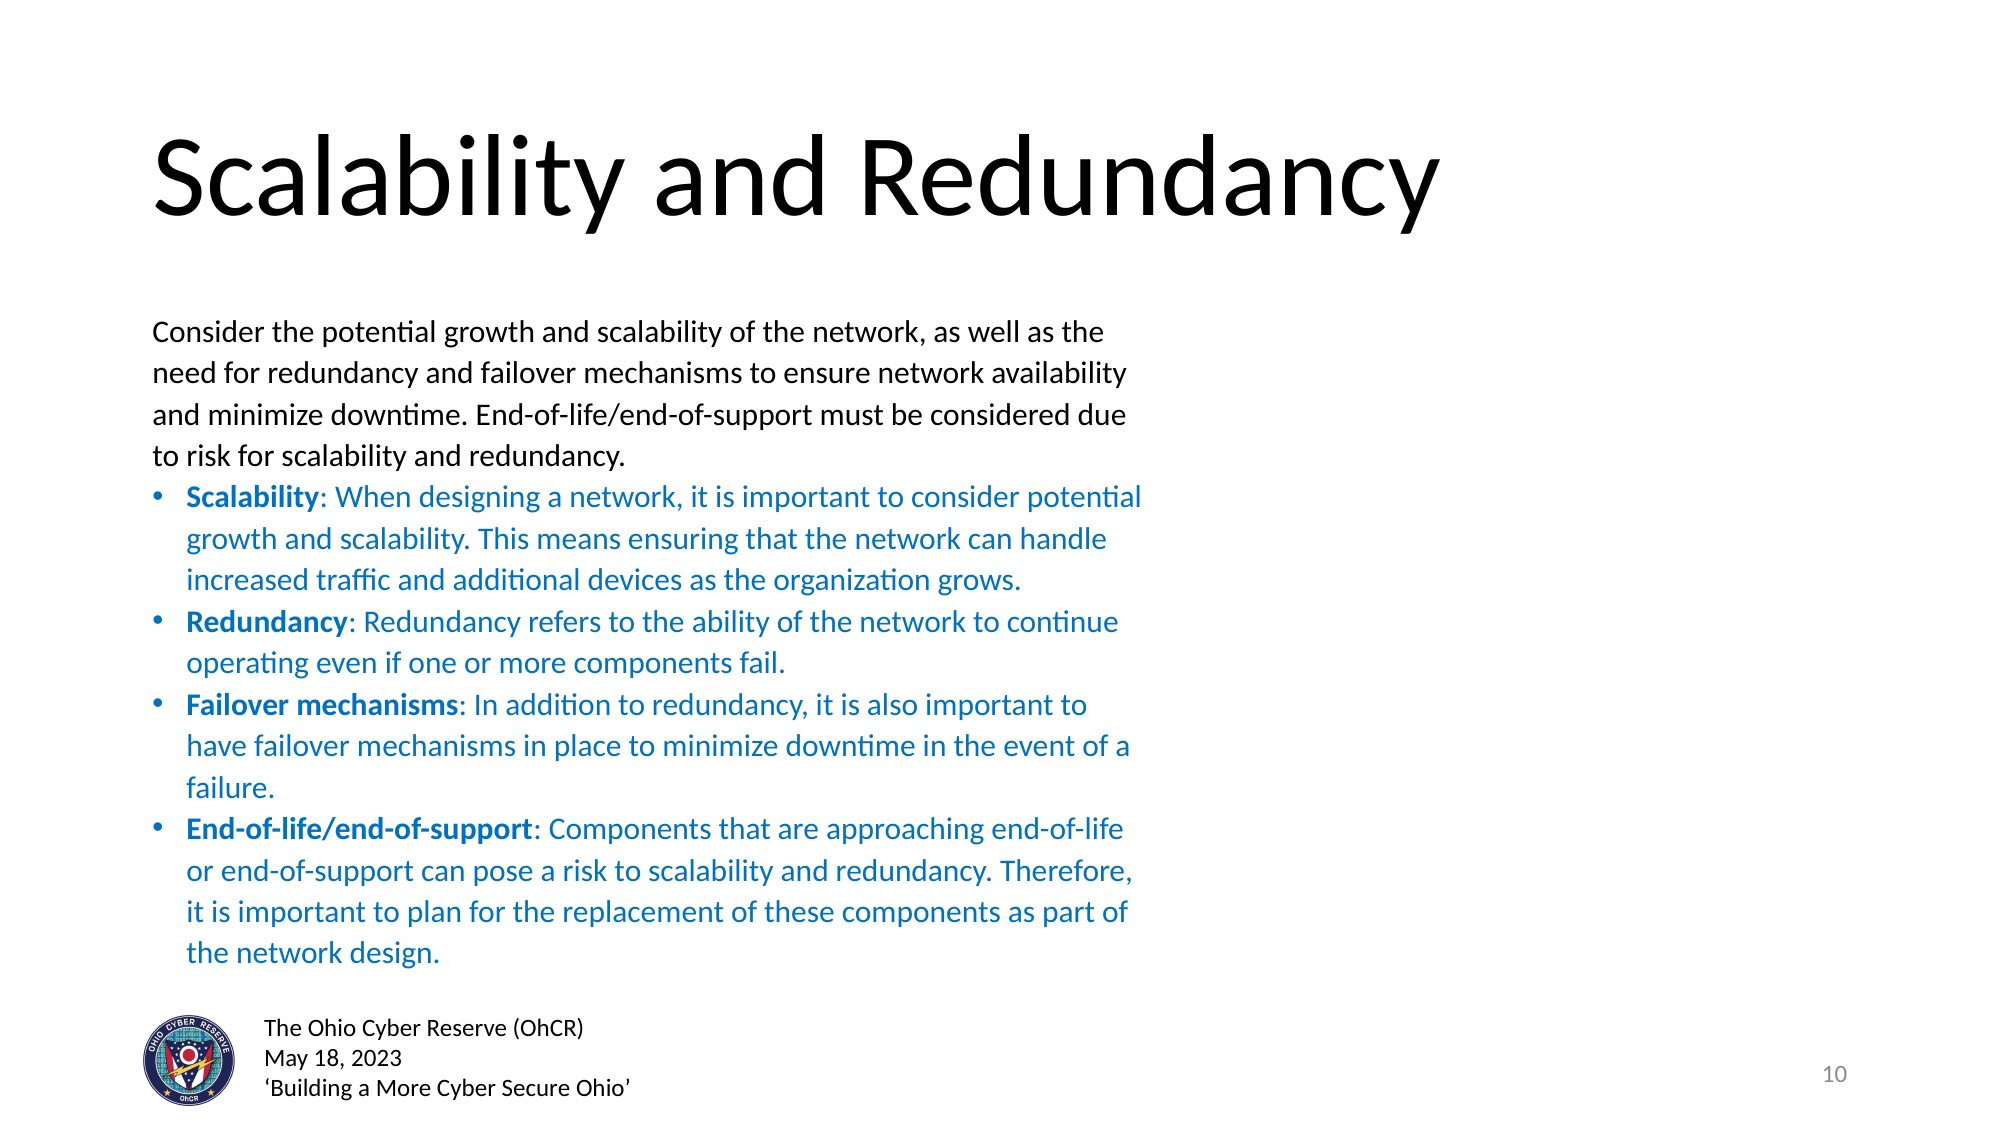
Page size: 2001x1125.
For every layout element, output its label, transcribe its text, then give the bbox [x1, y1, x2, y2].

picture [140, 1013, 238, 1108]
text_box The Ohio Cyber Reserve (OhCR) May 18, 2023 ‘Building a More Cyber Secure Ohio’ [249, 1004, 647, 1109]
slide_number 10 [1412, 1042, 1863, 1103]
title Scalability and Redundancy [137, 59, 1863, 278]
list Consider the potential growth and scalability of the network, as well as the need for redundancy and failover mechanisms to ensure network availability and minimize downtime. End-of-life/end-of-support must be considered due to risk for scalability and redundancy. Scalability: When designing a network, it is important to consider potential growth and scalability. This means ensuring that the network can handle increased traffic and additional devices as the organization grows. Redundancy: Redundancy refers to the ability of the network to continue operating even if one or more components fail. Failover mechanisms: In addition to redundancy, it is also important to have failover mechanisms in place to minimize downtime in the event of a failure. End-of-life/end-of-support: Components that are approaching end-of-life or end-of-support can pose a risk to scalability and redundancy. Therefore, it is important to plan for the replacement of these components as part of the network design. [137, 299, 1158, 1005]
